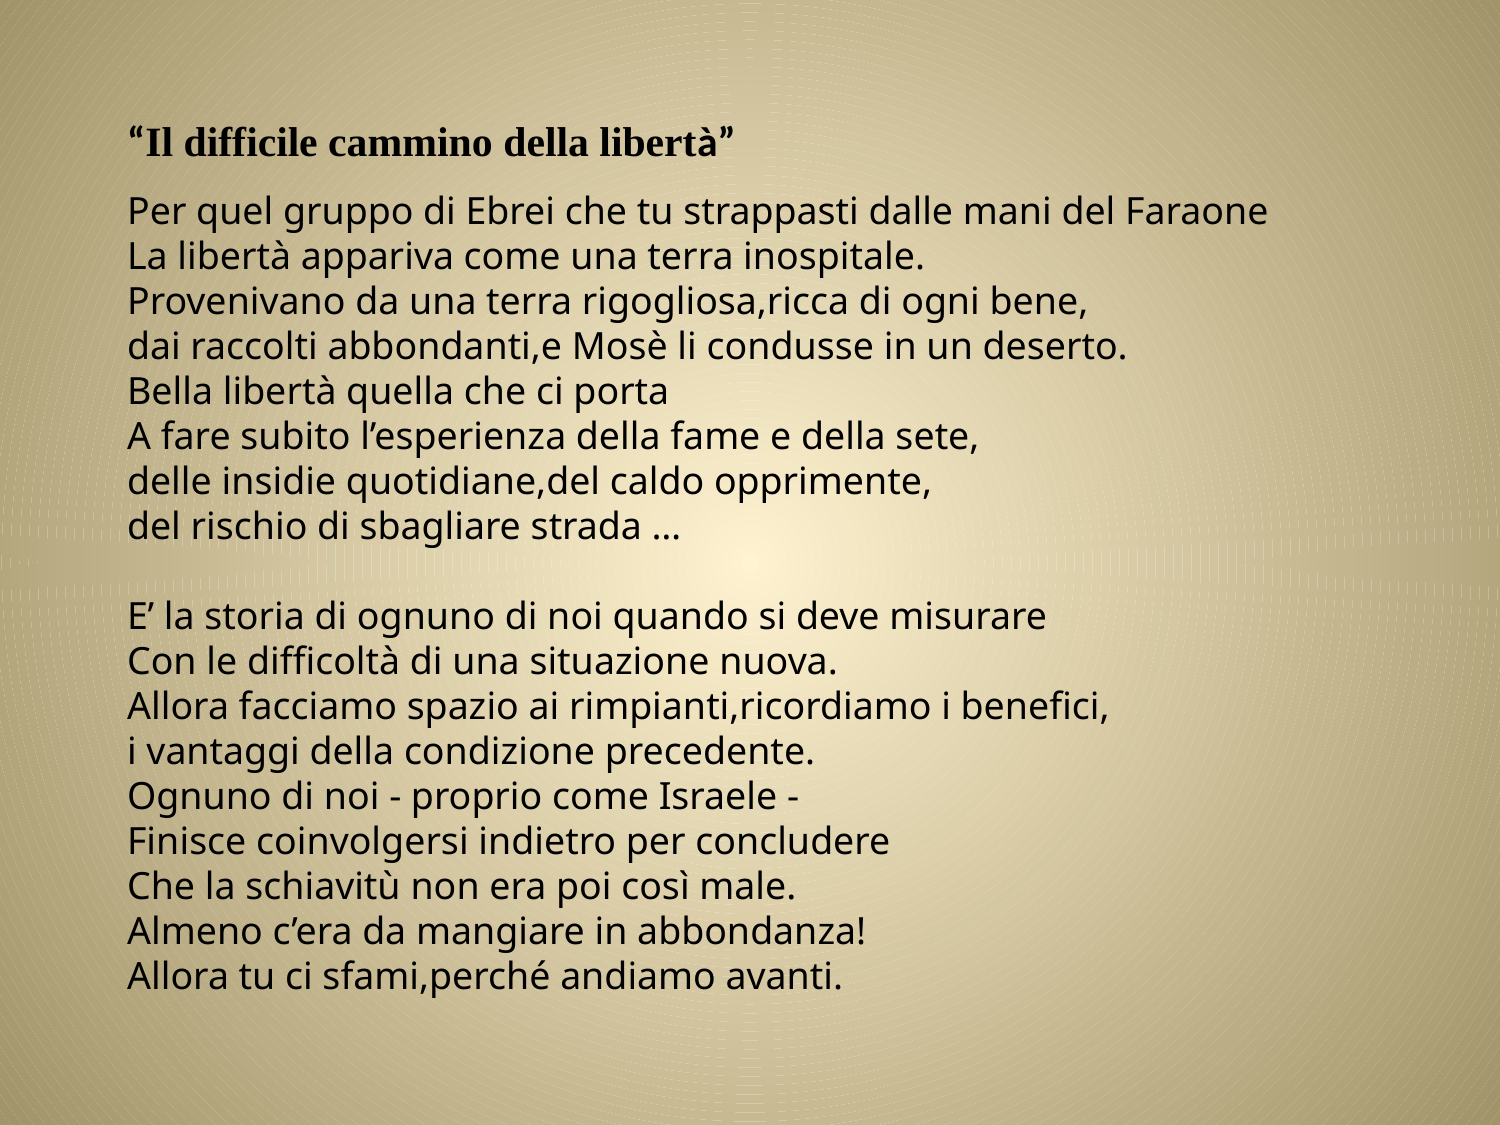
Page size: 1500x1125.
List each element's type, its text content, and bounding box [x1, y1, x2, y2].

text_box “Il difficile cammino della libertà” Per quel gruppo di Ebrei che tu strappasti dalle mani del Faraone La libertà appariva come una terra inospitale. Provenivano da una terra rigogliosa,ricca di ogni bene, dai raccolti abbondanti,e Mosè li condusse in un deserto. Bella libertà quella che ci porta A fare subito l’esperienza della fame e della sete, delle insidie quotidiane,del caldo opprimente, del rischio di sbagliare strada … E’ la storia di ognuno di noi quando si deve misurare Con le difficoltà di una situazione nuova. Allora facciamo spazio ai rimpianti,ricordiamo i benefici, i vantaggi della condizione precedente. Ognuno di noi - proprio come Israele - Finisce coinvolgersi indietro per concludere Che la schiavitù non era poi così male. Almeno c’era da mangiare in abbondanza! Allora tu ci sfami,perché andiamo avanti. [112, 106, 1500, 1050]
